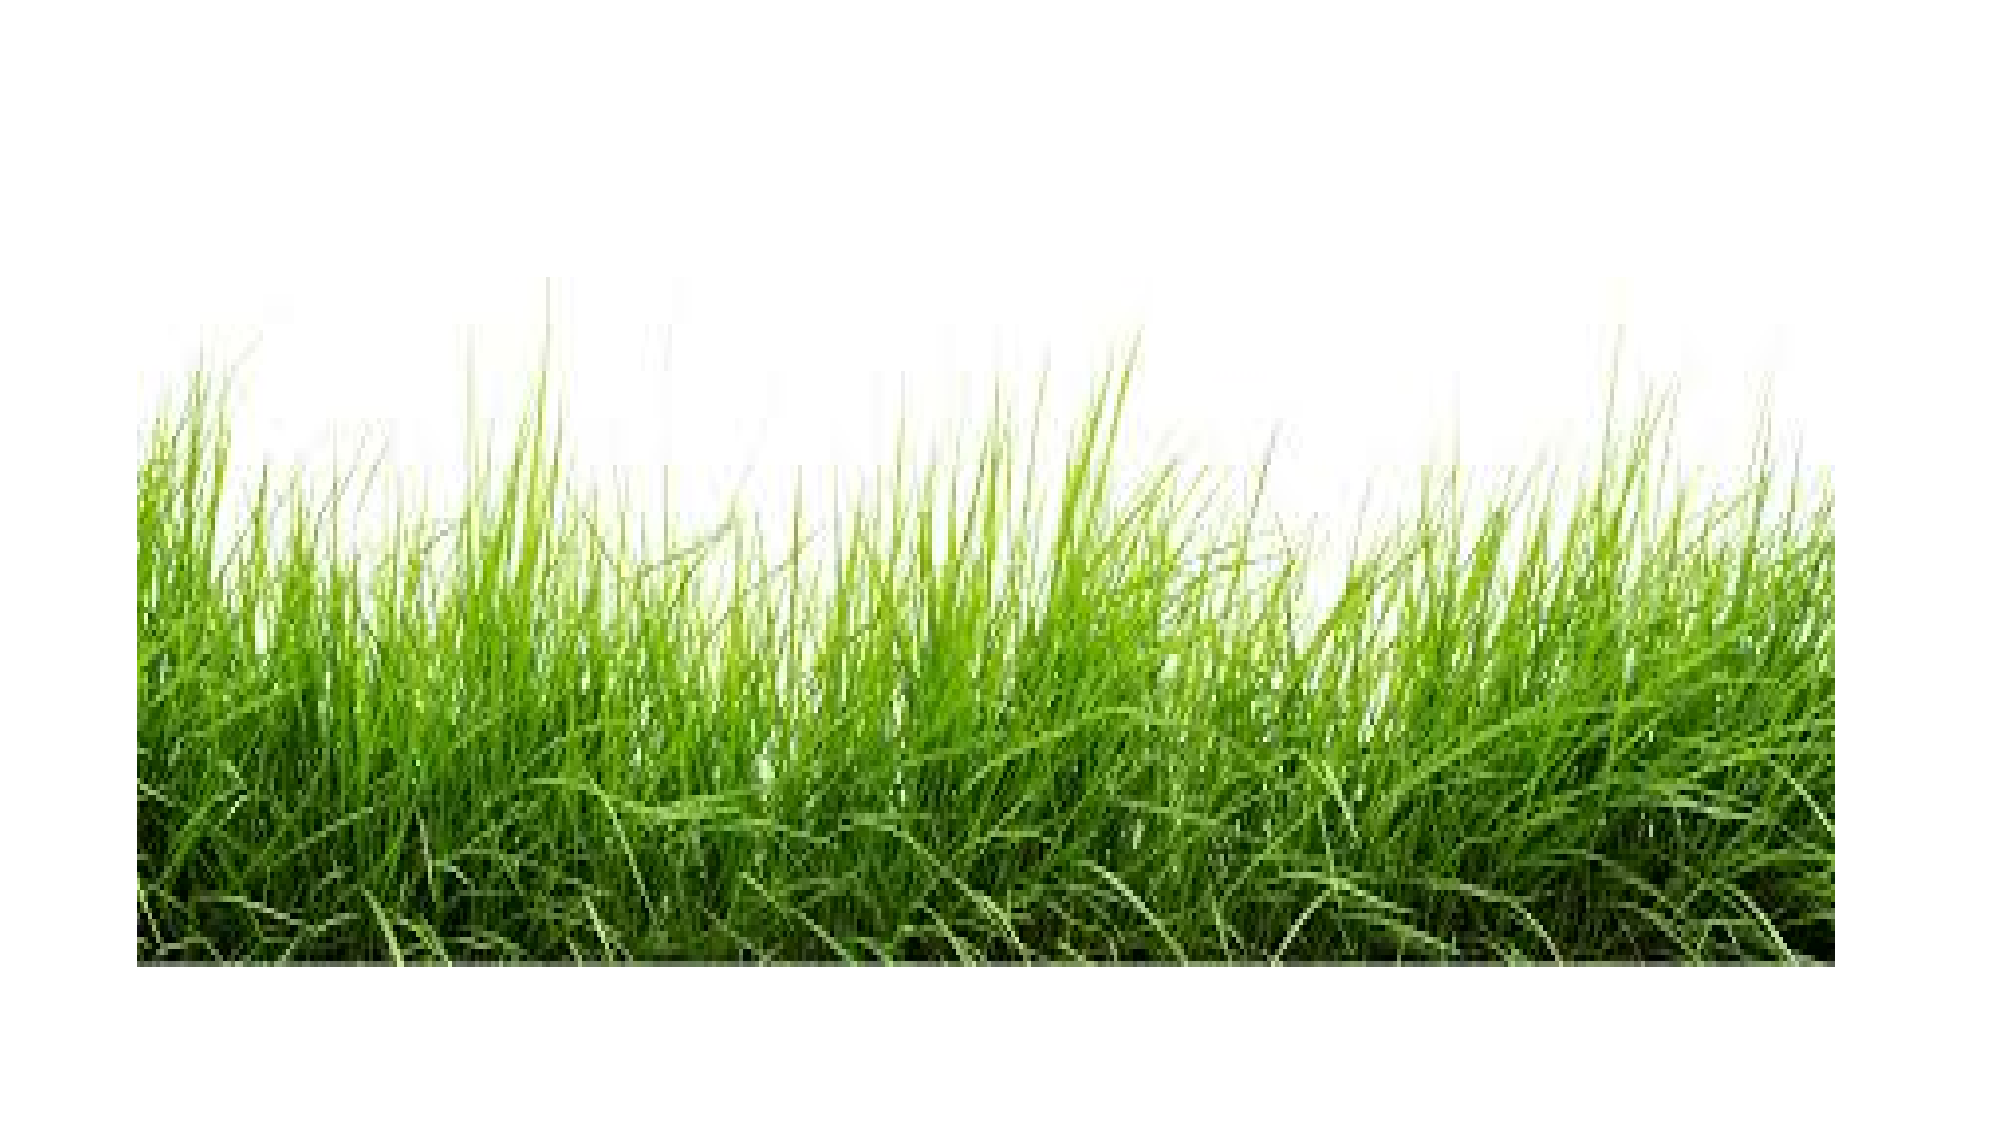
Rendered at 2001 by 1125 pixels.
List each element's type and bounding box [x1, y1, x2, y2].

list [137, 277, 1835, 967]
